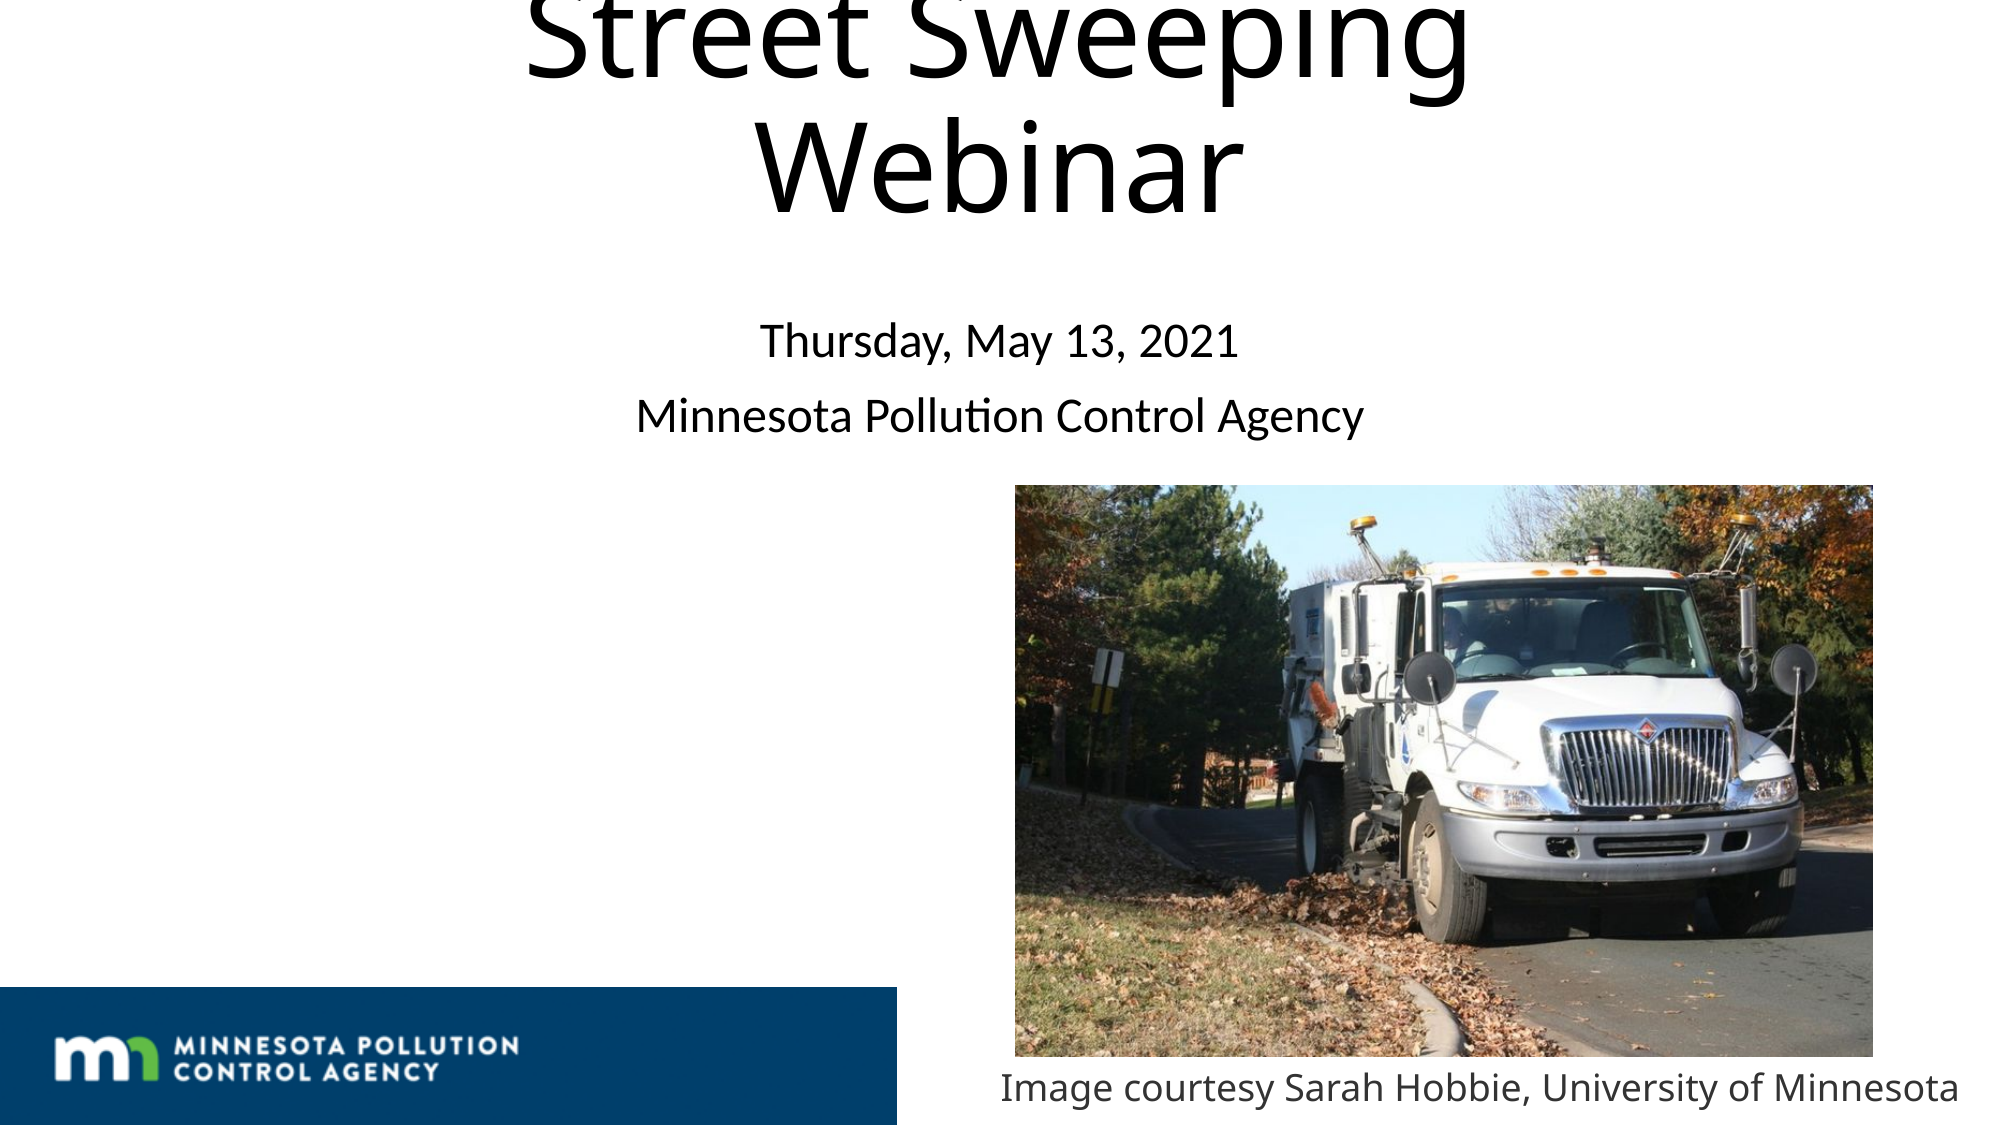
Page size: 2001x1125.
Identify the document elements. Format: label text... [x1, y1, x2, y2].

text_box Image courtesy Sarah Hobbie, University of Minnesota [985, 1056, 1986, 1117]
picture [0, 987, 897, 1125]
title Street Sweeping Webinar [249, 79, 1750, 248]
picture [1015, 485, 1873, 1058]
subtitle Thursday, May 13, 2021 Minnesota Pollution Control Agency [249, 306, 1750, 579]
